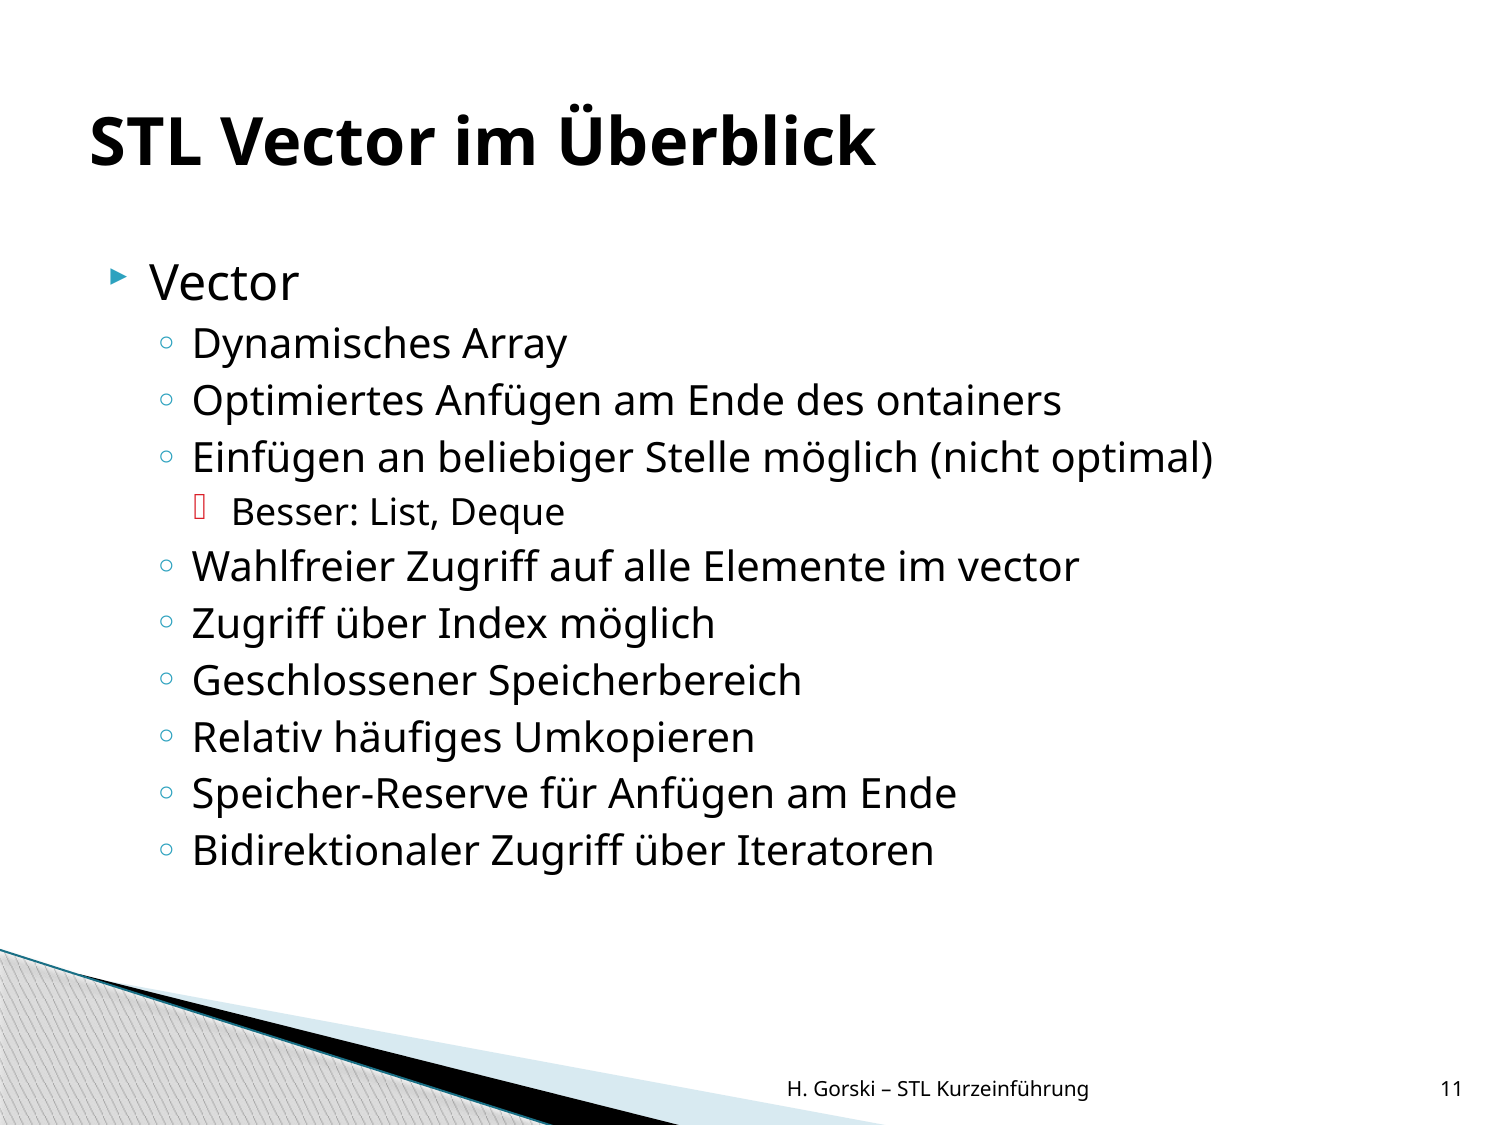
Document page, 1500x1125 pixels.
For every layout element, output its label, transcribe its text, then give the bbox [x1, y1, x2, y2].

title STL Vector im Überblick [75, 45, 1425, 233]
slide_number 11 [1418, 1051, 1479, 1112]
footer H. Gorski – STL Kurzeinführung [718, 1051, 1105, 1112]
list Vector Dynamisches Array Optimiertes Anfügen am Ende des ontainers Einfügen an beliebiger Stelle möglich (nicht optimal) Besser: List, Deque Wahlfreier Zugriff auf alle Elemente im vector Zugriff über Index möglich Geschlossener Speicherbereich Relativ häufiges Umkopieren Speicher-Reserve für Anfügen am Ende Bidirektionaler Zugriff über Iteratoren [75, 243, 1425, 986]
